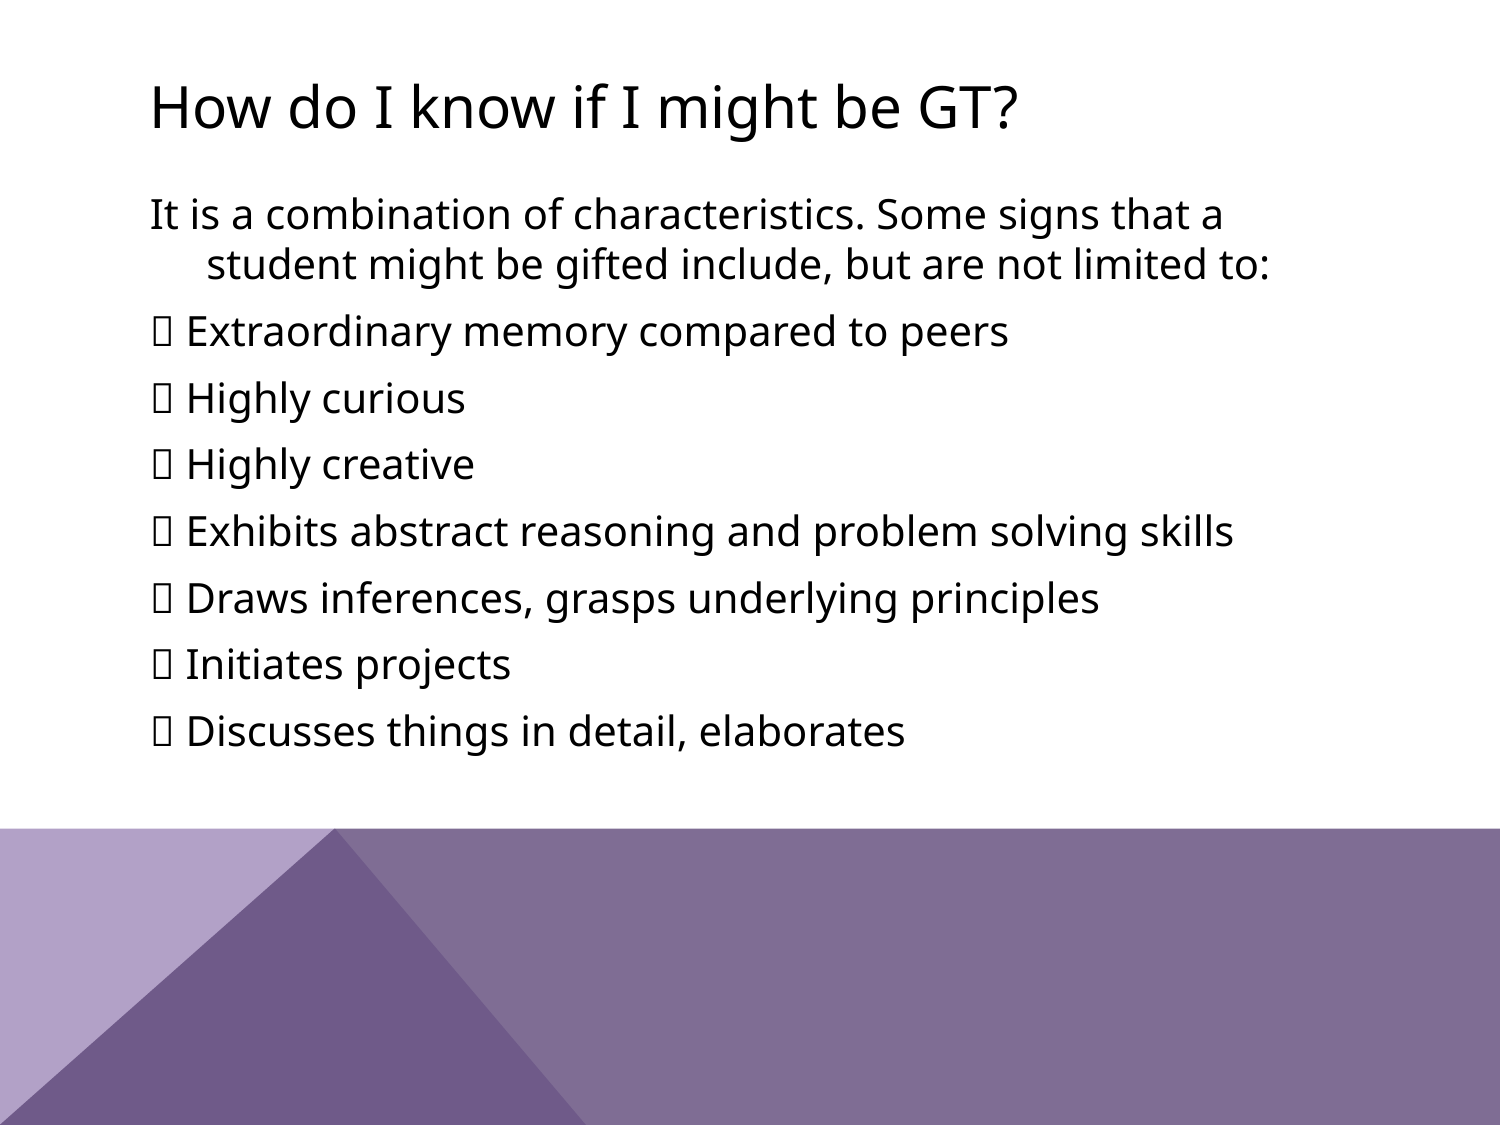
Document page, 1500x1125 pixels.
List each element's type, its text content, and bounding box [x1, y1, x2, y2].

list It is a combination of characteristics. Some signs that a student might be gifted include, but are not limited to: 􀂾 Extraordinary memory compared to peers 􀂾 Highly curious 􀂾 Highly creative 􀂾 Exhibits abstract reasoning and problem solving skills 􀂾 Draws inferences, grasps underlying principles 􀂾 Initiates projects 􀂾 Discusses things in detail, elaborates [134, 180, 1369, 768]
title How do I know if I might be GT? [134, 59, 1369, 150]
